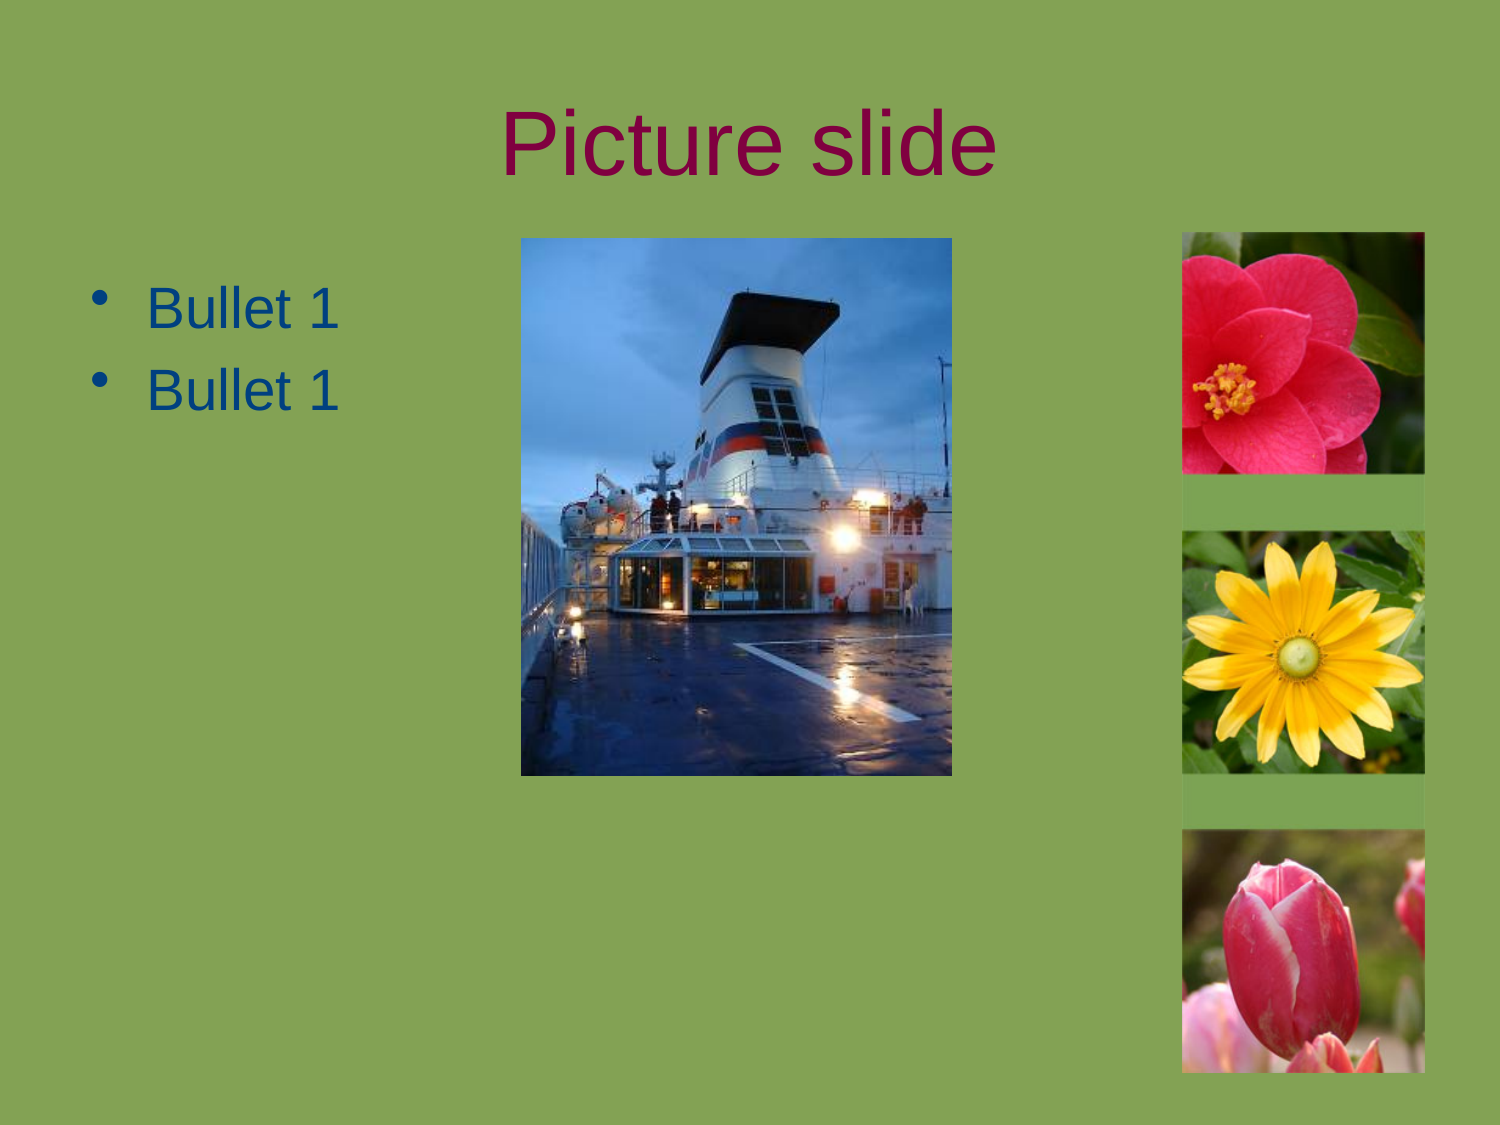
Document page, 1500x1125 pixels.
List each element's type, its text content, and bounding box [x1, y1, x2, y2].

picture [520, 237, 953, 777]
title Picture slide [75, 45, 1425, 233]
list Bullet 1 Bullet 1 [75, 262, 737, 870]
picture [1182, 233, 1425, 1073]
